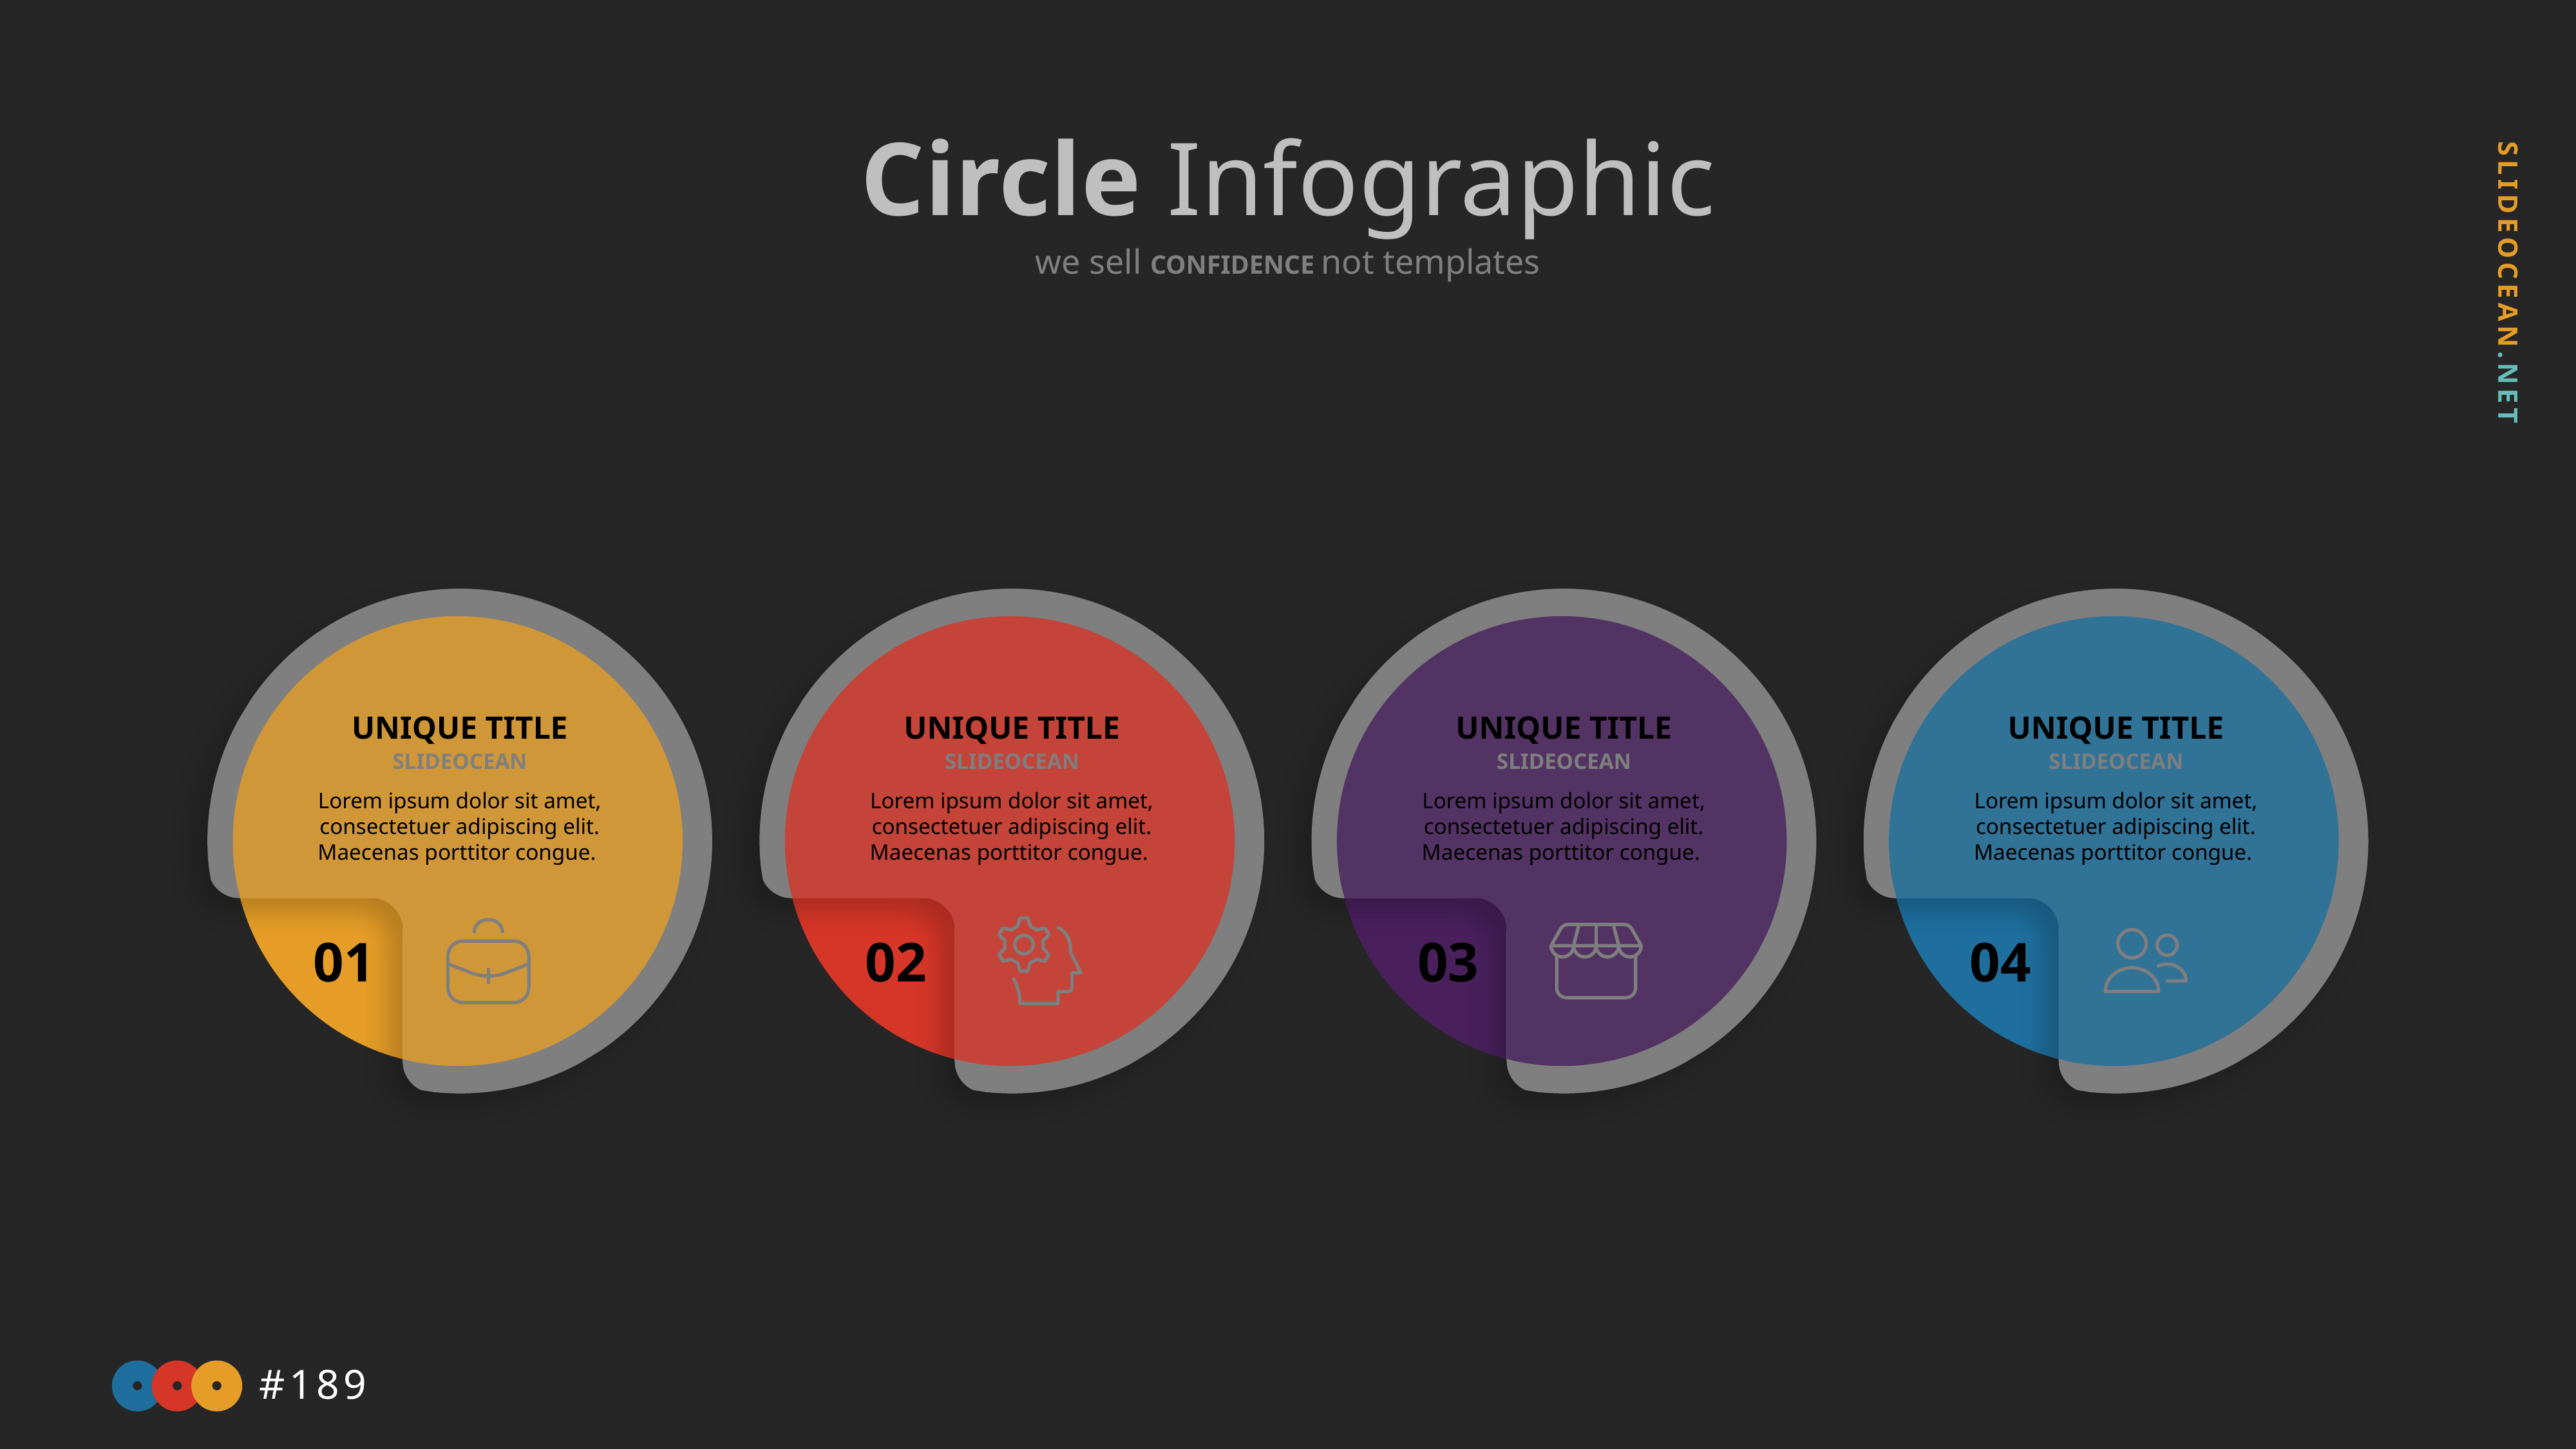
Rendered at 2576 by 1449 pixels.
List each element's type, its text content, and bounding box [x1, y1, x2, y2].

text_box #189 [259, 1359, 402, 1408]
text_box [207, 588, 713, 1094]
text_box Circle Infographic [851, 110, 1725, 241]
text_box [759, 588, 1265, 1094]
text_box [303, 702, 617, 871]
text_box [855, 702, 1170, 871]
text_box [1311, 588, 1817, 1094]
text_box we sell CONFIDENCE not templates [1026, 241, 1550, 285]
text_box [1406, 702, 1721, 871]
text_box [1958, 702, 2273, 871]
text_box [1863, 588, 2369, 1094]
